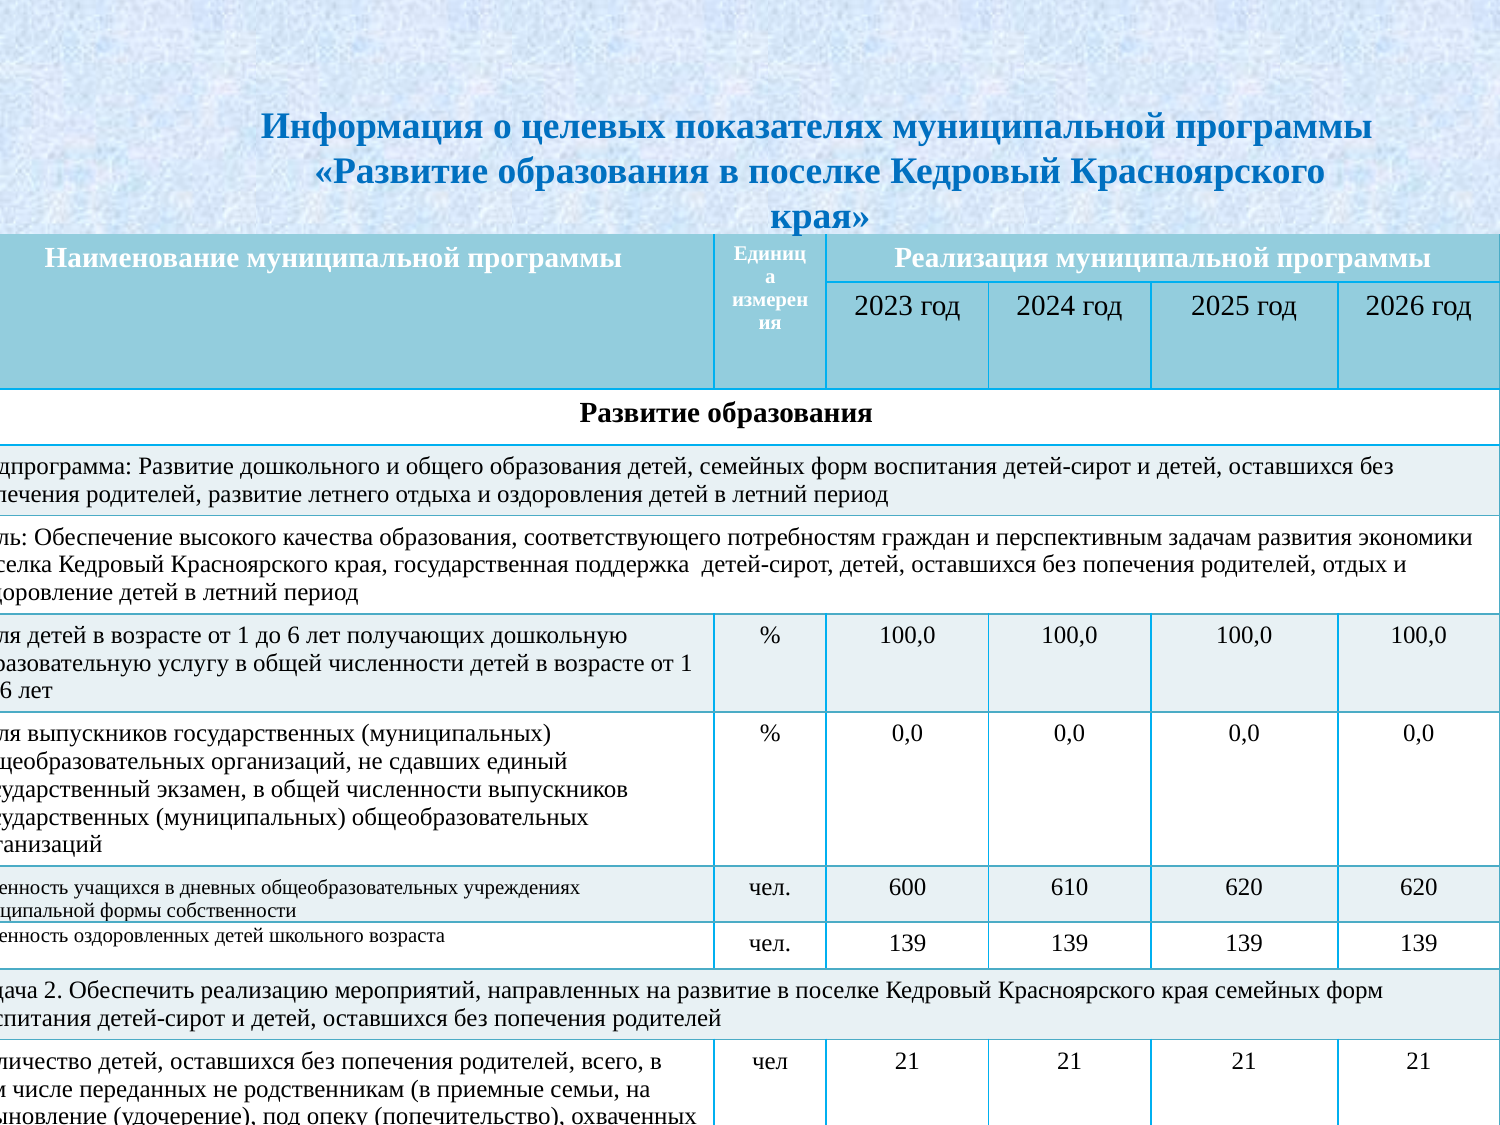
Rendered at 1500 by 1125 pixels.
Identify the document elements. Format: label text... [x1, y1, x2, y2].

table_cell 21 [1152, 1040, 1337, 1125]
table_cell Задача 2. Обеспечить реализацию мероприятий, направленных на развитие в поселке Кедровый Красноярского края семейных форм воспитания детей-сирот и детей, оставшихся без попечения родителей [0, 970, 1499, 1039]
table_cell 139 [827, 923, 988, 968]
table_cell 100,0 [1152, 615, 1337, 711]
table_cell Количество детей, оставшихся без попечения родителей, всего, в том числе переданных не родственникам (в приемные семьи, на усыновление (удочерение), под опеку (попечительство), охваченных другими формами семейного устройства (семейные детские дома, патронатные семьи), находящихся в государственных (муниципальных) учреждениях всех типов [0, 1040, 713, 1125]
table_cell Доля выпускников государственных (муниципальных) общеобразовательных организаций, не сдавших единый государственный экзамен, в общей численности выпускников государственных (муниципальных) общеобразовательных организаций [0, 713, 713, 865]
table_cell 139 [1339, 923, 1499, 968]
table_cell Численность учащихся в дневных общеобразовательных учреждениях муниципальной формы собственности [0, 867, 713, 921]
table_cell чел. [715, 923, 825, 968]
table_cell 620 [1339, 867, 1499, 921]
table_cell 600 [827, 867, 988, 921]
table_cell 21 [1339, 1040, 1499, 1125]
table_cell % [715, 615, 825, 711]
table_cell Доля детей в возрасте от 1 до 6 лет получающих дошкольную образовательную услугу в общей численности детей в возрасте от 1 до 6 лет [0, 615, 713, 711]
table_cell 100,0 [1339, 615, 1499, 711]
table_cell 2026 год [1339, 283, 1499, 388]
table_cell 2025 год [1152, 283, 1337, 388]
table_cell 100,0 [827, 615, 988, 711]
table_cell 0,0 [1152, 713, 1337, 865]
table_cell 610 [989, 867, 1150, 921]
table_cell 2023 год [827, 283, 988, 388]
table_cell 0,0 [1339, 713, 1499, 865]
table_cell чел. [715, 867, 825, 921]
table_cell 21 [827, 1040, 988, 1125]
table_header Наименование муниципальной программы [0, 234, 713, 388]
table_cell 100,0 [989, 615, 1150, 711]
picture [0, 0, 1500, 234]
table_cell 21 [989, 1040, 1150, 1125]
table_cell Развитие образования [0, 390, 1499, 444]
table_cell Цель: Обеспечение высокого качества образования, соответствующего потребностям граждан и перспективным задачам развития экономики поселка Кедровый Красноярского края, государственная поддержка детей-сирот, детей, оставшихся без попечения родителей, отдых и оздоровление детей в летний период [0, 516, 1499, 613]
text_box Информация о целевых показателях муниципальной программы «Развитие образования в поселке Кедровый Красноярского края» [246, 93, 1395, 244]
table_cell 0,0 [827, 713, 988, 865]
table_header Реализация муниципальной программы [827, 234, 1499, 281]
table_cell 620 [1152, 867, 1337, 921]
table_header Единица измерения [715, 244, 825, 388]
table_cell Подпрограмма: Развитие дошкольного и общего образования детей, семейных форм воспитания детей-сирот и детей, оставшихся без попечения родителей, развитие летнего отдыха и оздоровления детей в летний период [0, 446, 1499, 515]
table_cell Численность оздоровленных детей школьного возраста [0, 923, 713, 968]
table_cell 2024 год [989, 283, 1150, 388]
table_cell 0,0 [989, 713, 1150, 865]
table_cell 139 [989, 923, 1150, 968]
table_cell % [715, 713, 825, 865]
table_cell чел [715, 1040, 825, 1125]
table_cell 139 [1152, 923, 1337, 968]
